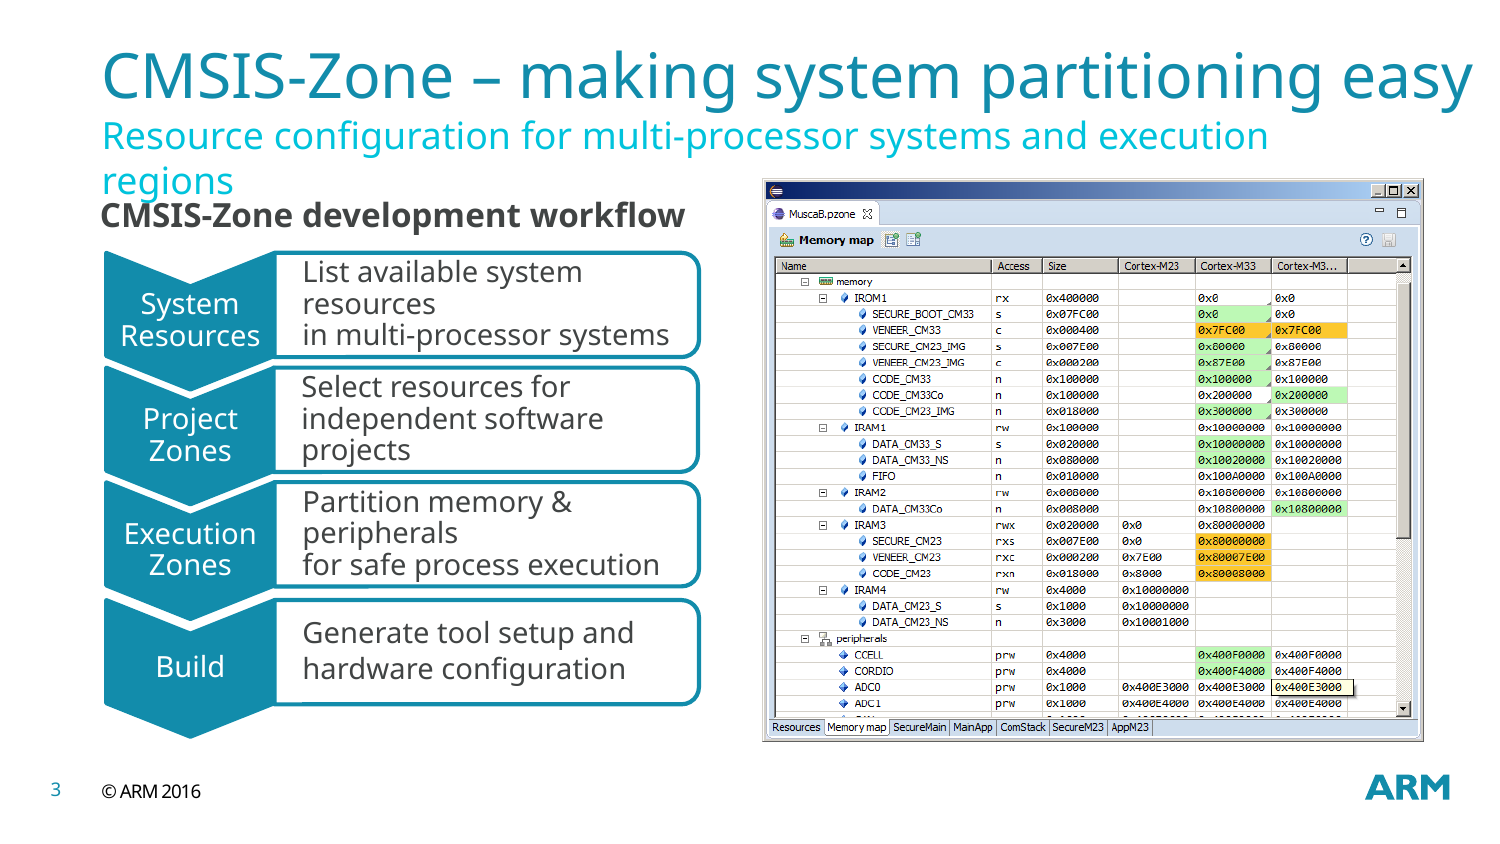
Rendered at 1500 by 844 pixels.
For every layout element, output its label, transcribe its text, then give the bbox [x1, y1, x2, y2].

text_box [105, 482, 275, 599]
text_box [272, 250, 702, 360]
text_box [273, 367, 699, 473]
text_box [274, 481, 700, 587]
title CMSIS-Zone – making system partitioning easy [101, 44, 1480, 113]
text_box CMSIS-Zone development workflow [71, 193, 699, 241]
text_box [105, 367, 272, 481]
text_box Resource configuration for multi-processor systems and execution regions [90, 106, 1337, 152]
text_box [105, 252, 275, 367]
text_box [105, 599, 275, 737]
text_box List available system resources in multi-processor systems [278, 257, 678, 352]
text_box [274, 599, 700, 705]
picture [762, 178, 1425, 742]
